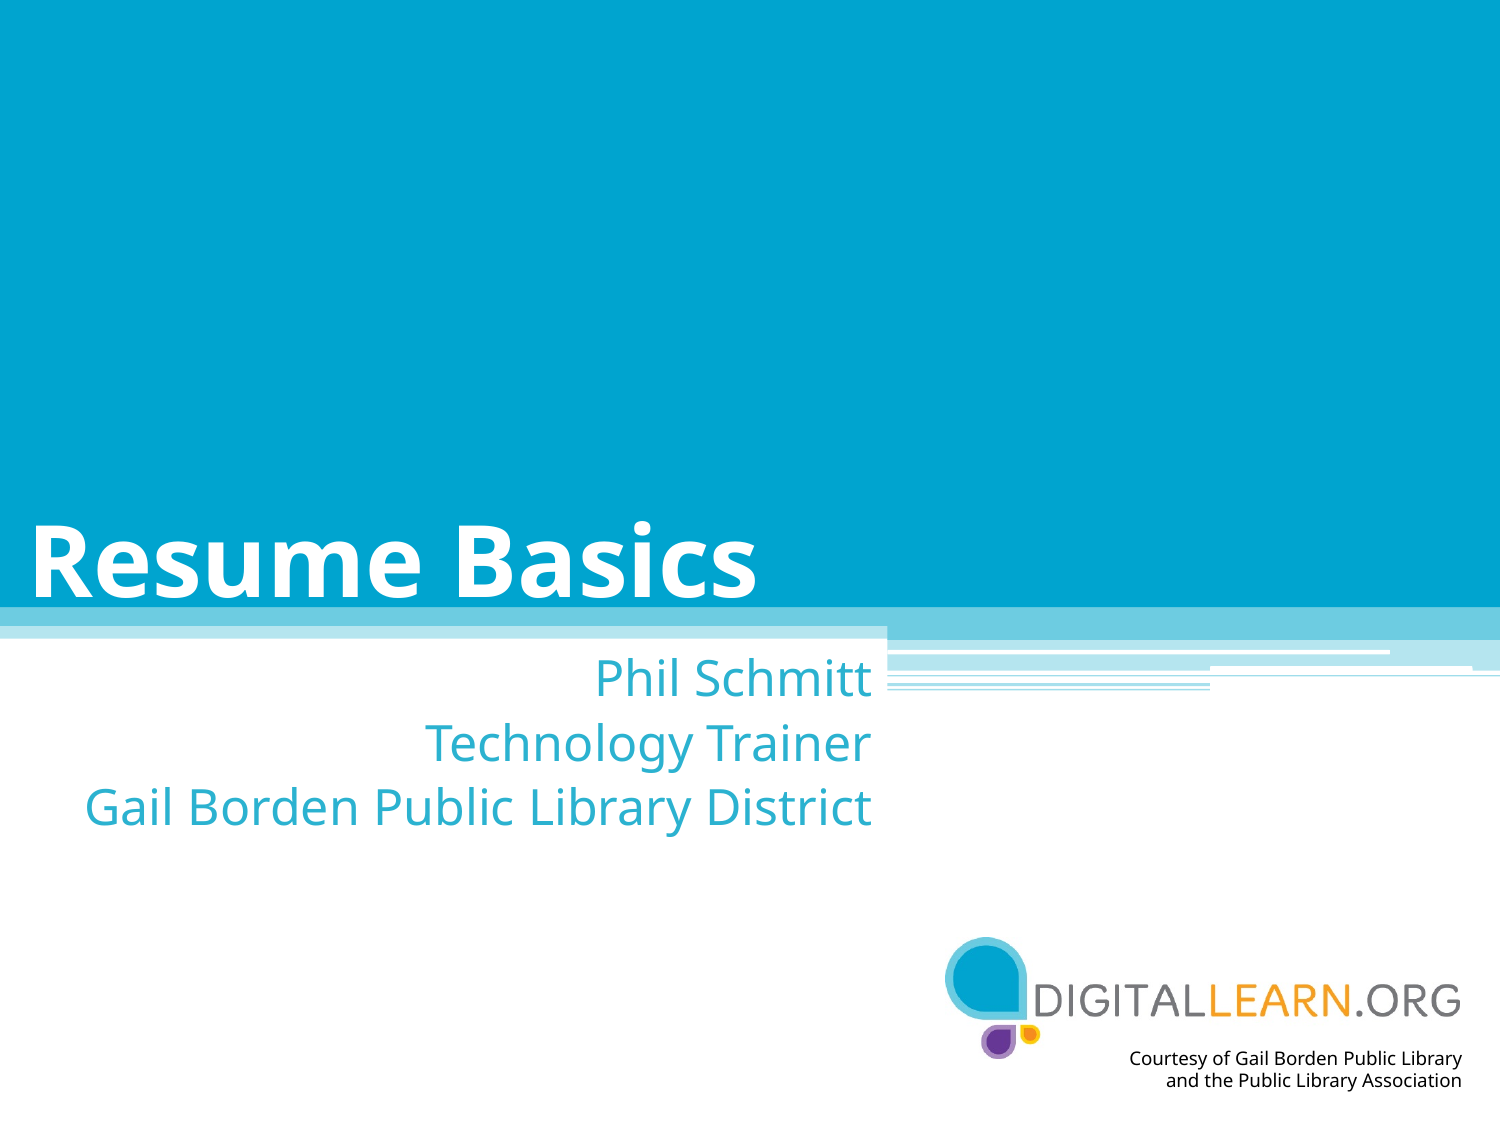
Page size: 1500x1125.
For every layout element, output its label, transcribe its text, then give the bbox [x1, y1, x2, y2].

title Resume Basics [12, 412, 1088, 625]
text_box Courtesy of Gail Borden Public Library and the Public Library Association [726, 1038, 1477, 1099]
subtitle Phil Schmitt Technology Trainer Gail Borden Public Library District [0, 639, 888, 1075]
picture [945, 937, 1460, 1059]
